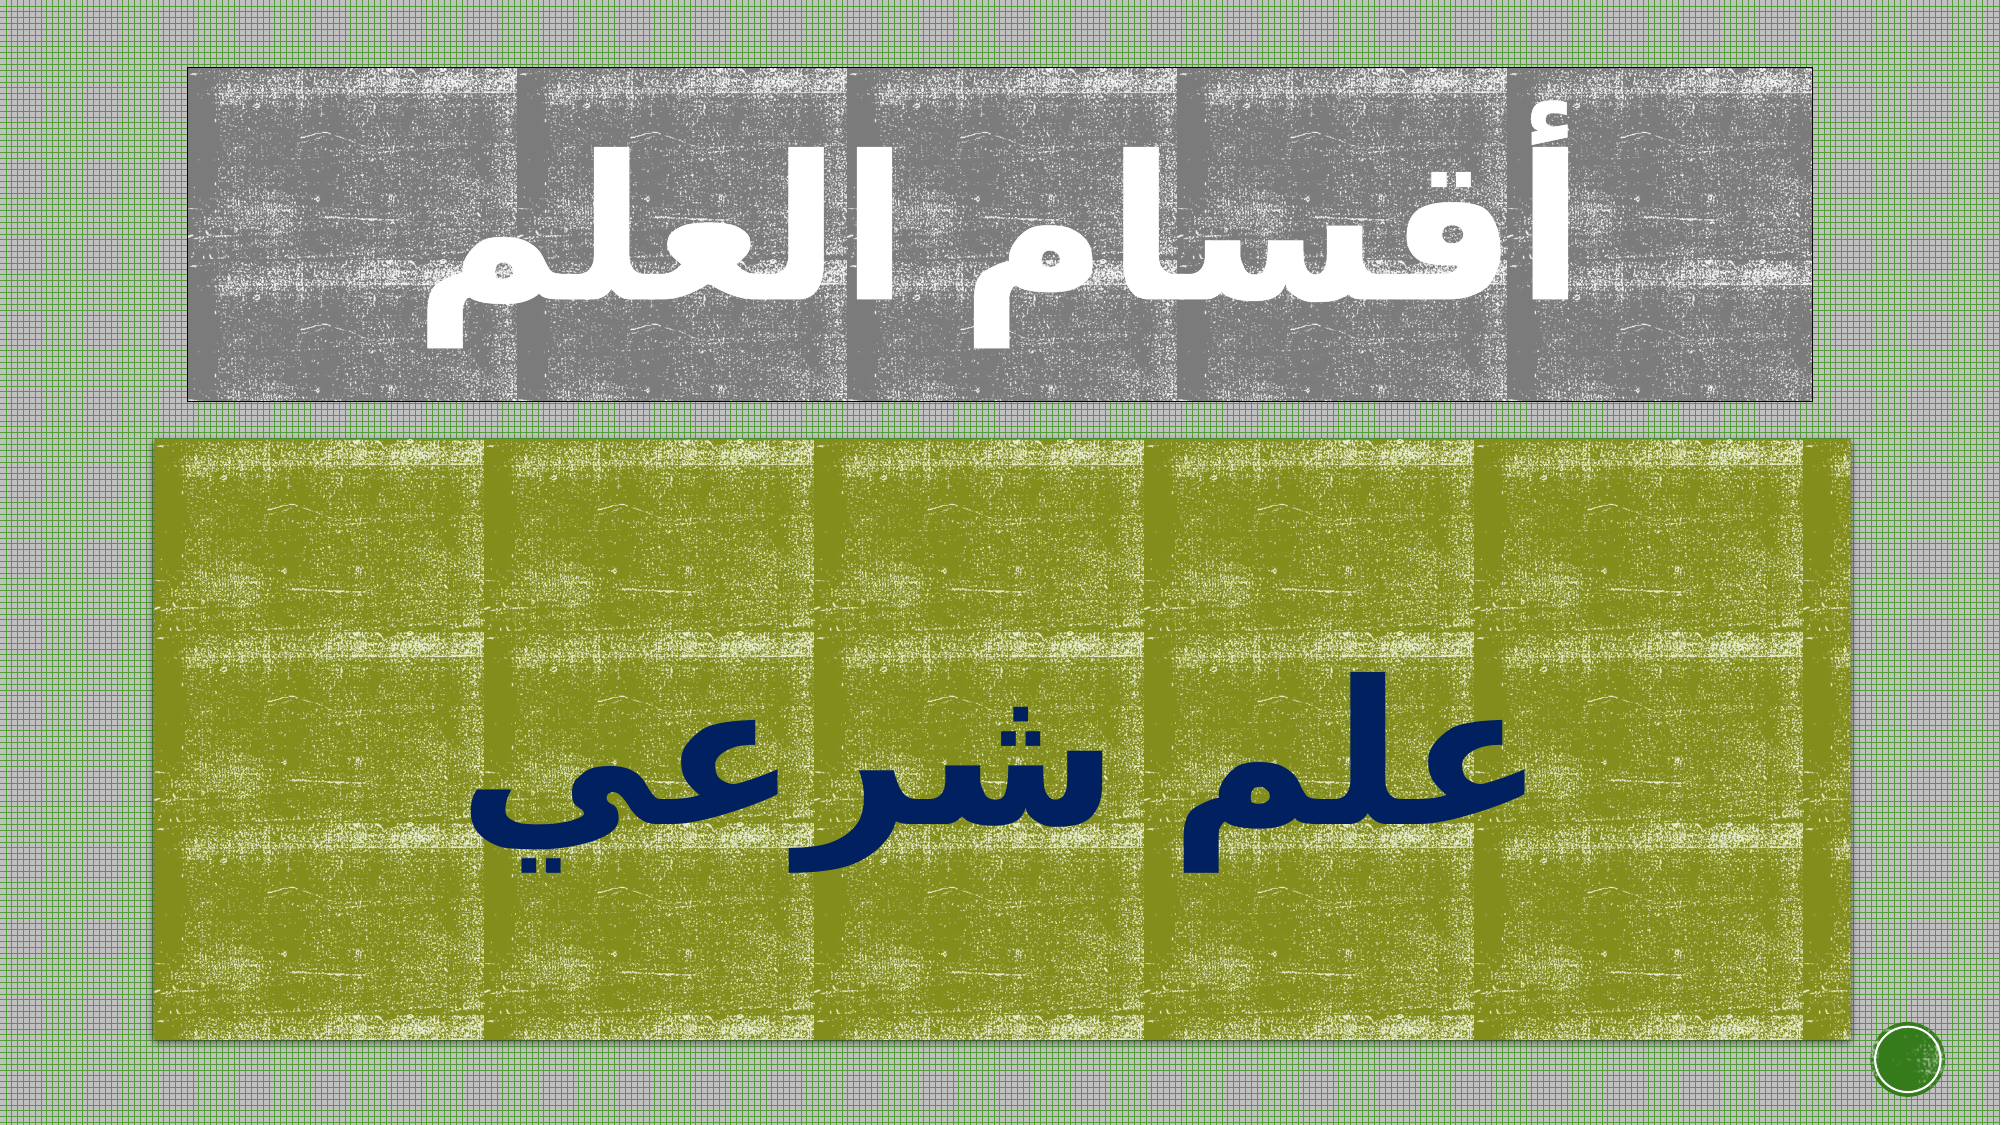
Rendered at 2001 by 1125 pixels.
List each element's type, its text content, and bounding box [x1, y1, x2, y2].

list علم شرعي [154, 439, 1851, 1040]
title أقسام العلم [187, 67, 1813, 402]
